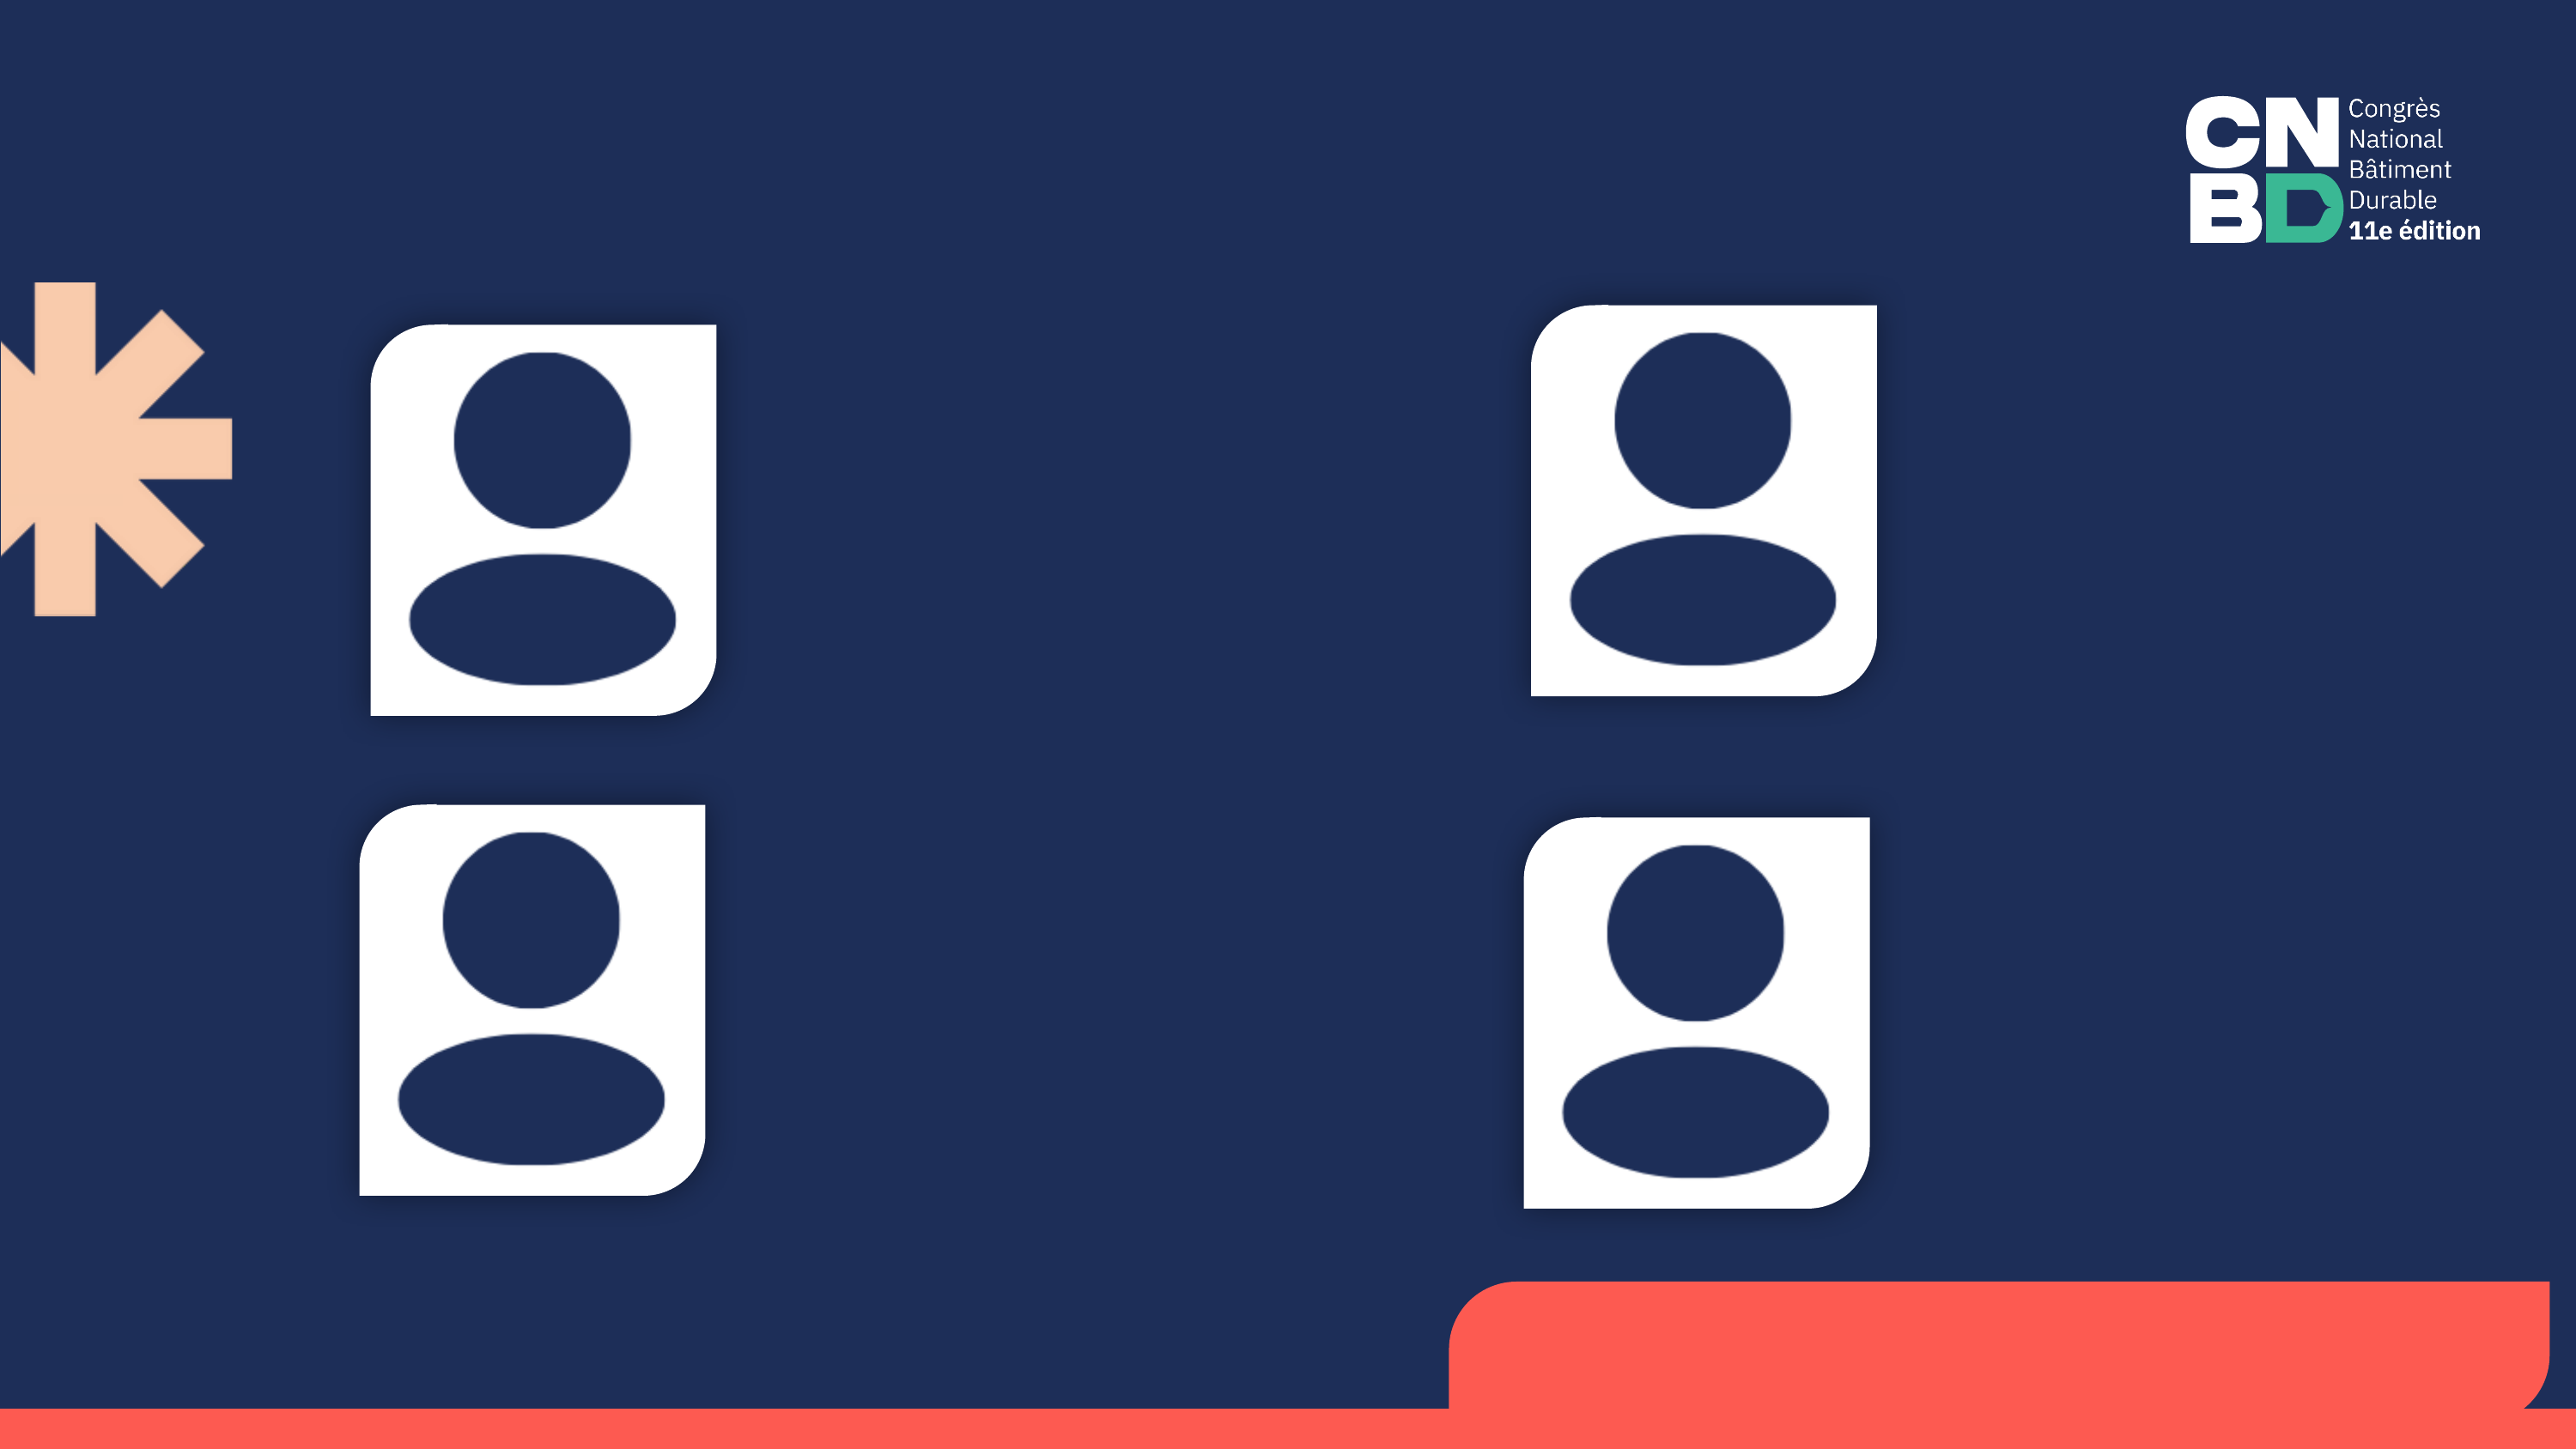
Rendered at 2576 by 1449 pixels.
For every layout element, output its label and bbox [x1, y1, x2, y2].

picture [299, 337, 703, 773]
picture [2251, 70, 2544, 296]
picture [1461, 318, 1864, 757]
picture [300, 818, 692, 1280]
picture [1, 282, 233, 616]
picture [1470, 831, 1856, 1261]
